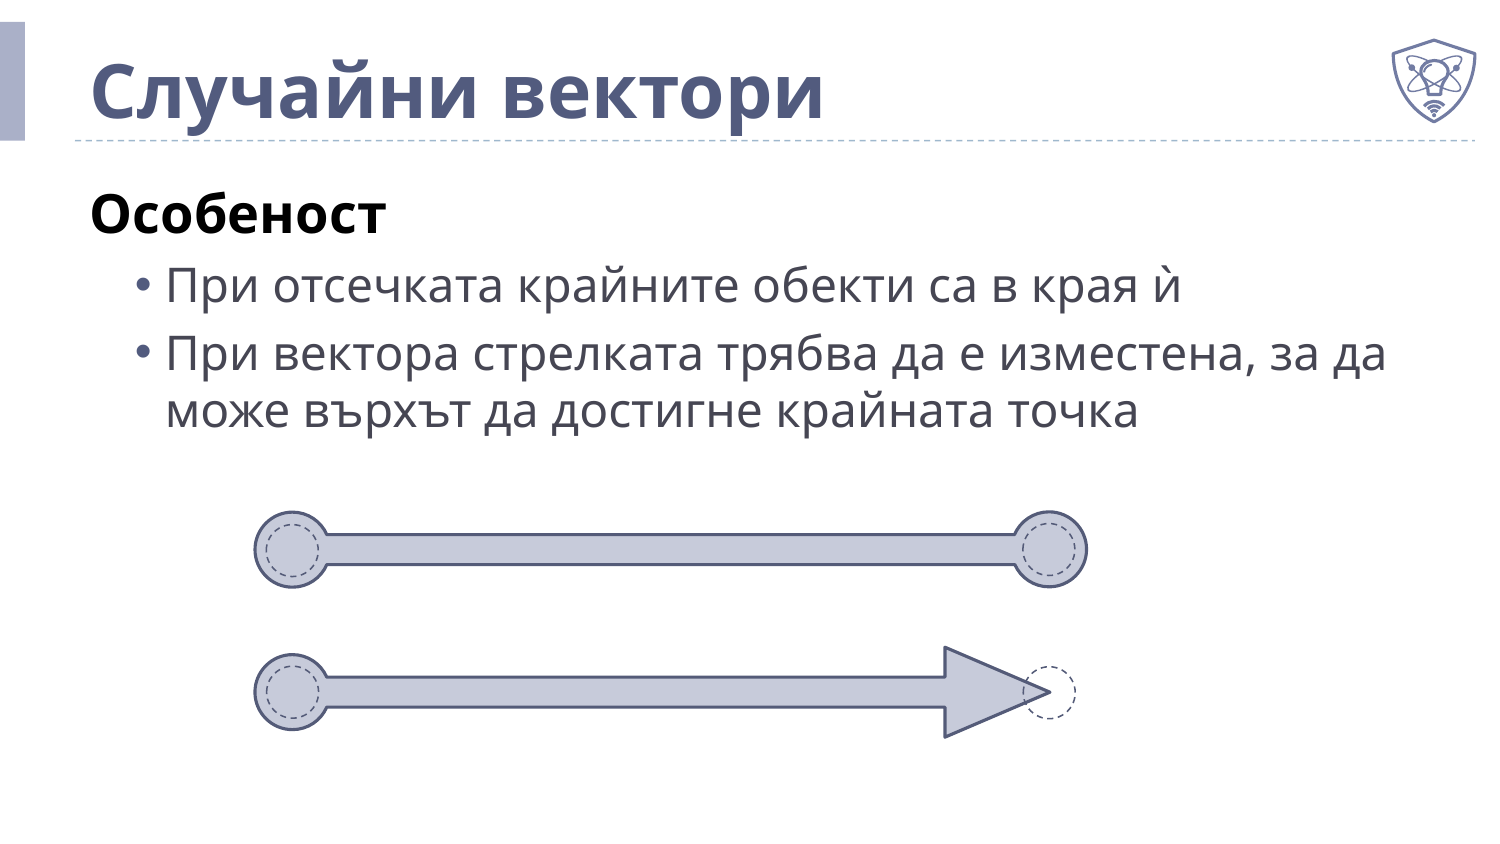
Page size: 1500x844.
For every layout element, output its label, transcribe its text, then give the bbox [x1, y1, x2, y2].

title Случайни вектори [75, 18, 1475, 141]
text_box [1021, 522, 1077, 578]
text_box [253, 510, 1089, 589]
text_box [264, 523, 320, 579]
text_box [265, 664, 320, 720]
text_box [253, 645, 1025, 739]
text_box [1021, 665, 1077, 721]
list Особеност При отсечката крайните обекти са в края ѝ При вектора стрелката трябва да е изместена, за да може върхът да достигне крайната точка [75, 171, 1475, 835]
